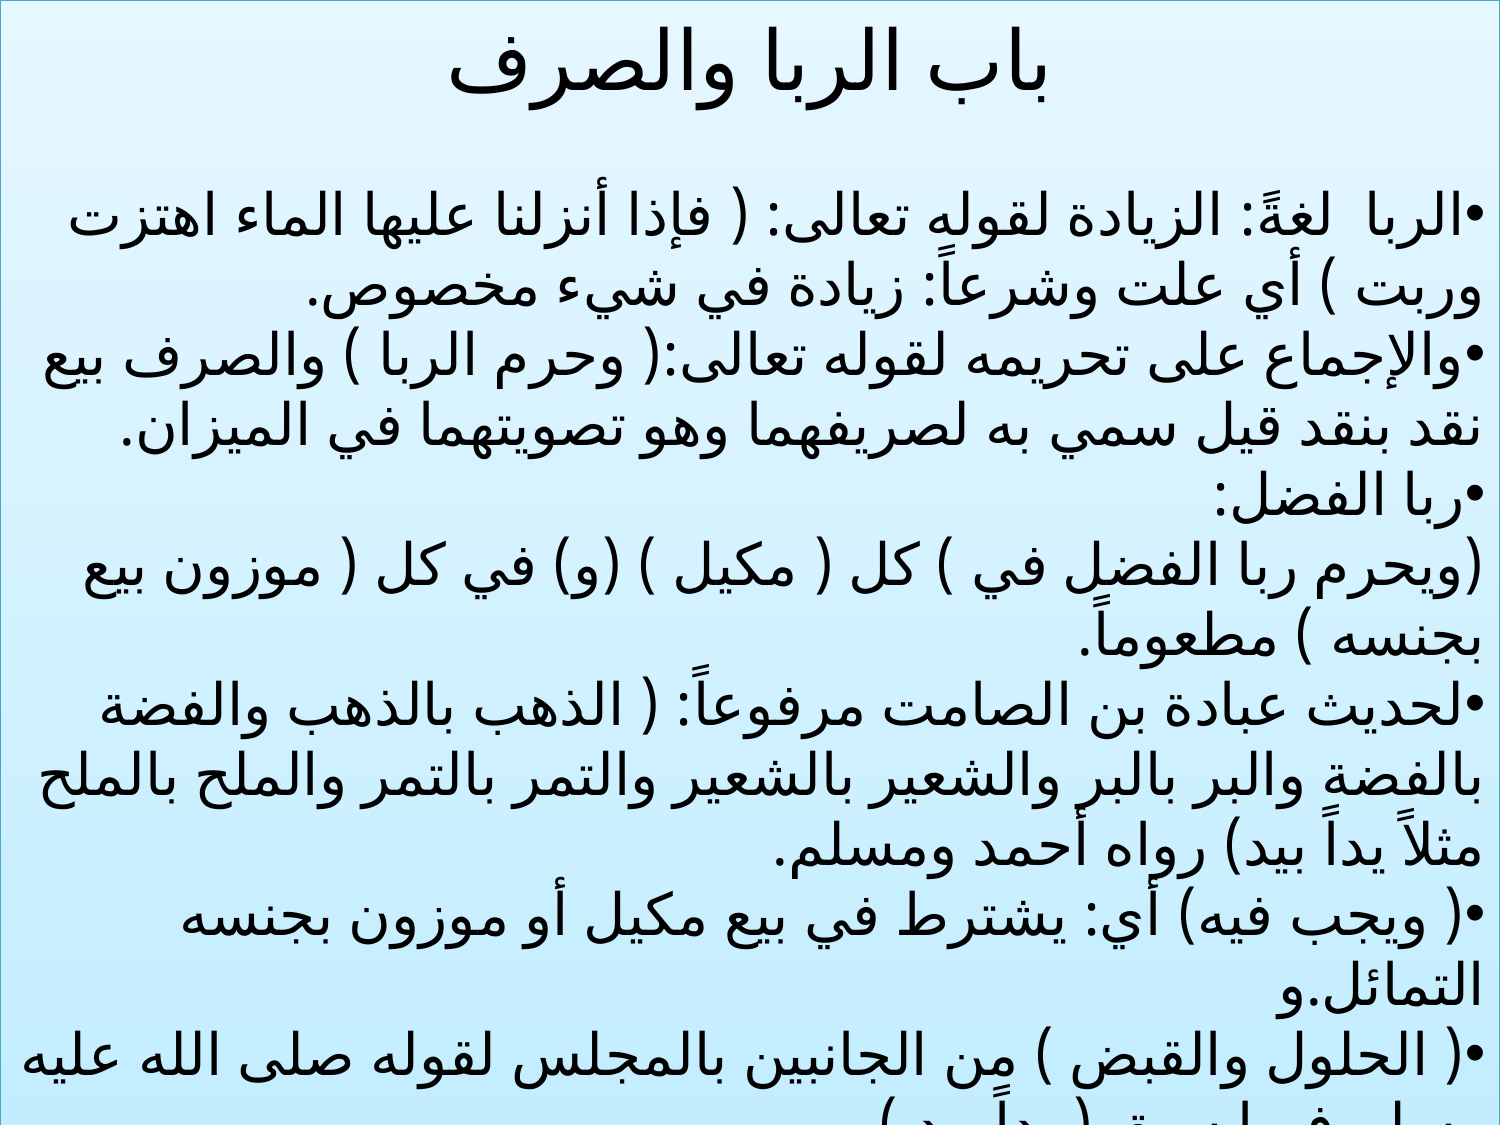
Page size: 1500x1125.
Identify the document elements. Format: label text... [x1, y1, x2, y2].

text_box باب الربا والصرف الربا لغةً: الزيادة لقوله تعالى: ( فإذا أنزلنا عليها الماء اهتزت وربت ) أي علت وشرعاً: زيادة في شيء مخصوص. والإجماع على تحريمه لقوله تعالى:( وحرم الربا ) والصرف بيع نقد بنقد قيل سمي به لصريفهما وهو تصويتهما في الميزان. ربا الفضل: (ويحرم ربا الفضل في ) كل ( مكيل ) (و) في كل ( موزون بيع بجنسه ) مطعوماً. لحديث عبادة بن الصامت مرفوعاً: ( الذهب بالذهب والفضة بالفضة والبر بالبر والشعير بالشعير والتمر بالتمر والملح بالملح مثلاً يداً بيد) رواه أحمد ومسلم. ( ويجب فيه) أي: يشترط في بيع مكيل أو موزون بجنسه التمائل.و ( الحلول والقبض ) من الجانبين بالمجلس لقوله صلى الله عليه وسلم فيما سبق ( يداً بيد ). [0, 0, 1500, 1125]
